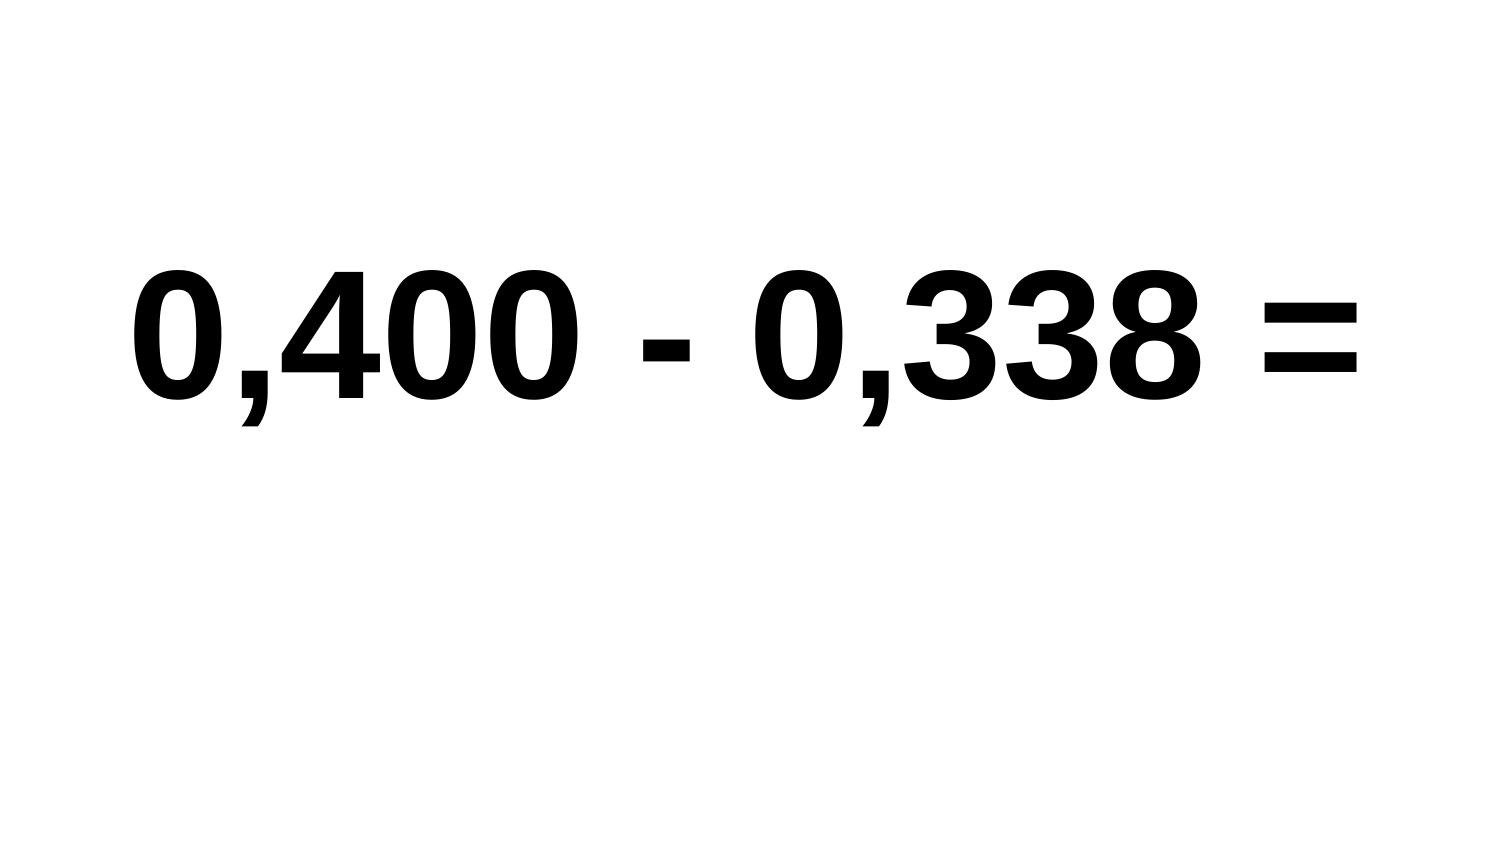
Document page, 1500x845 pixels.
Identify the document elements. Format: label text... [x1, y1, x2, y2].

text_box 0,400 - 0,338 = [112, 259, 1388, 450]
